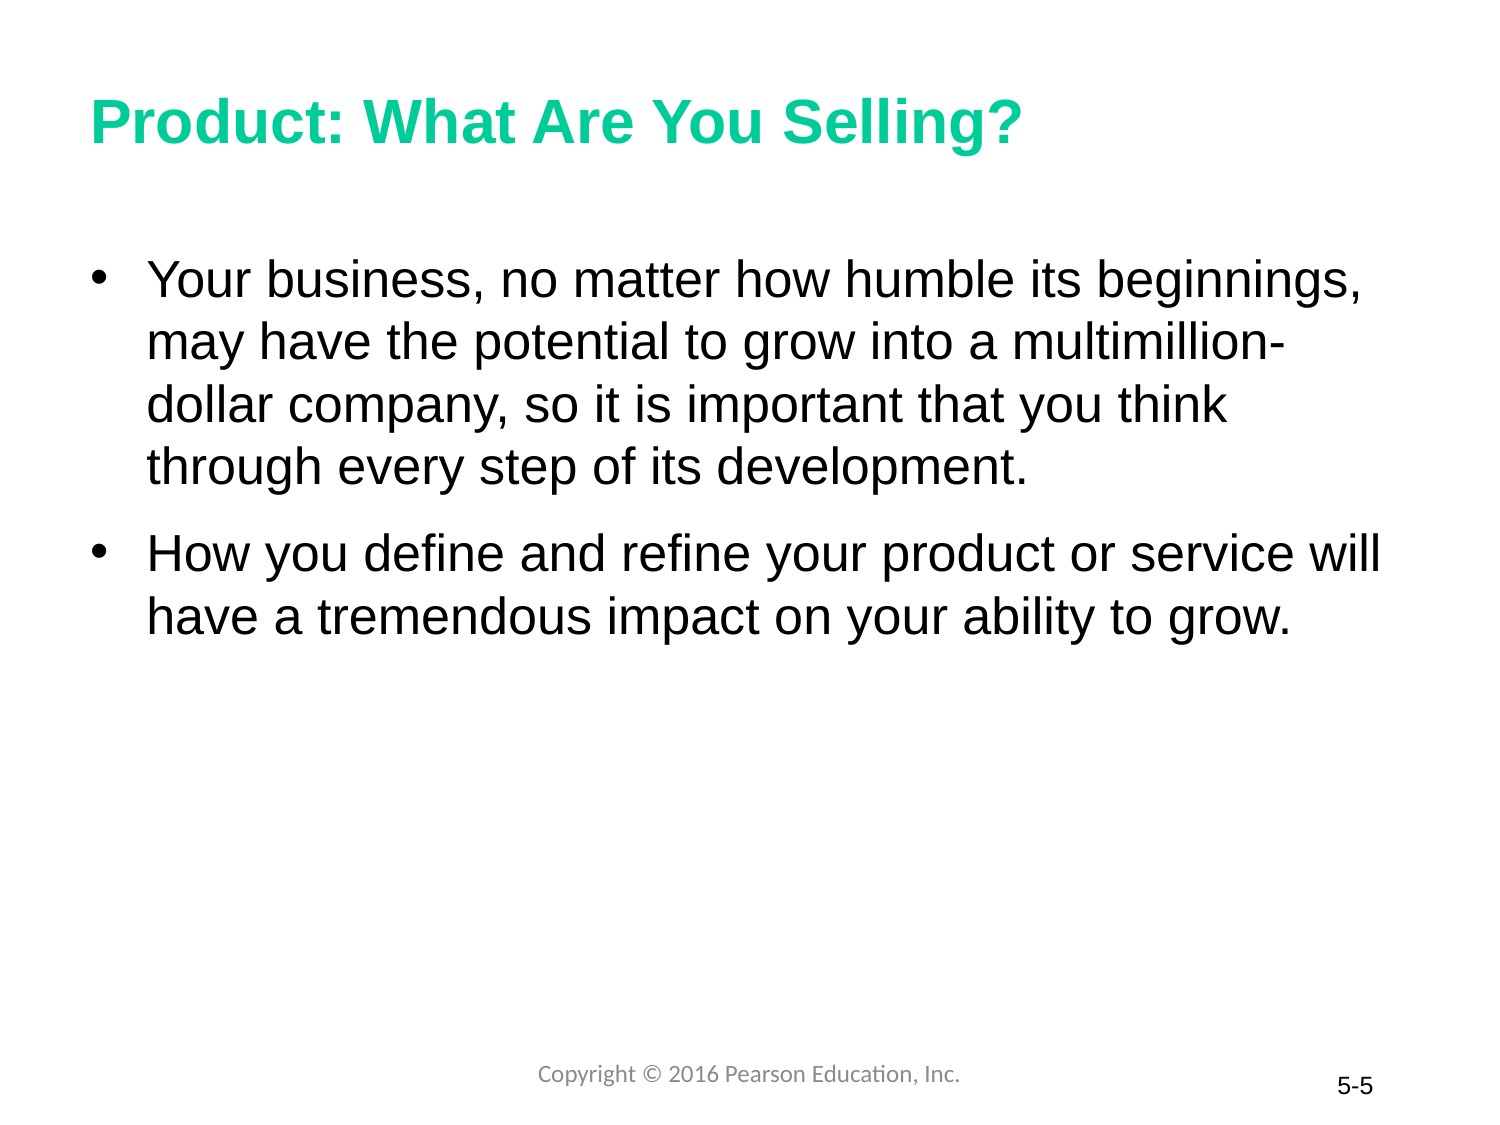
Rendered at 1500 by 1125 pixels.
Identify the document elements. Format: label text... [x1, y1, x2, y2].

list Your business, no matter how humble its beginnings, may have the potential to grow into a multimillion-dollar company, so it is important that you think through every step of its development. How you define and refine your product or service will have a tremendous impact on your ability to grow. [75, 237, 1425, 980]
title Product: What Are You Selling? [75, 24, 1425, 213]
footer Copyright © 2016 Pearson Education, Inc. [512, 1042, 988, 1103]
